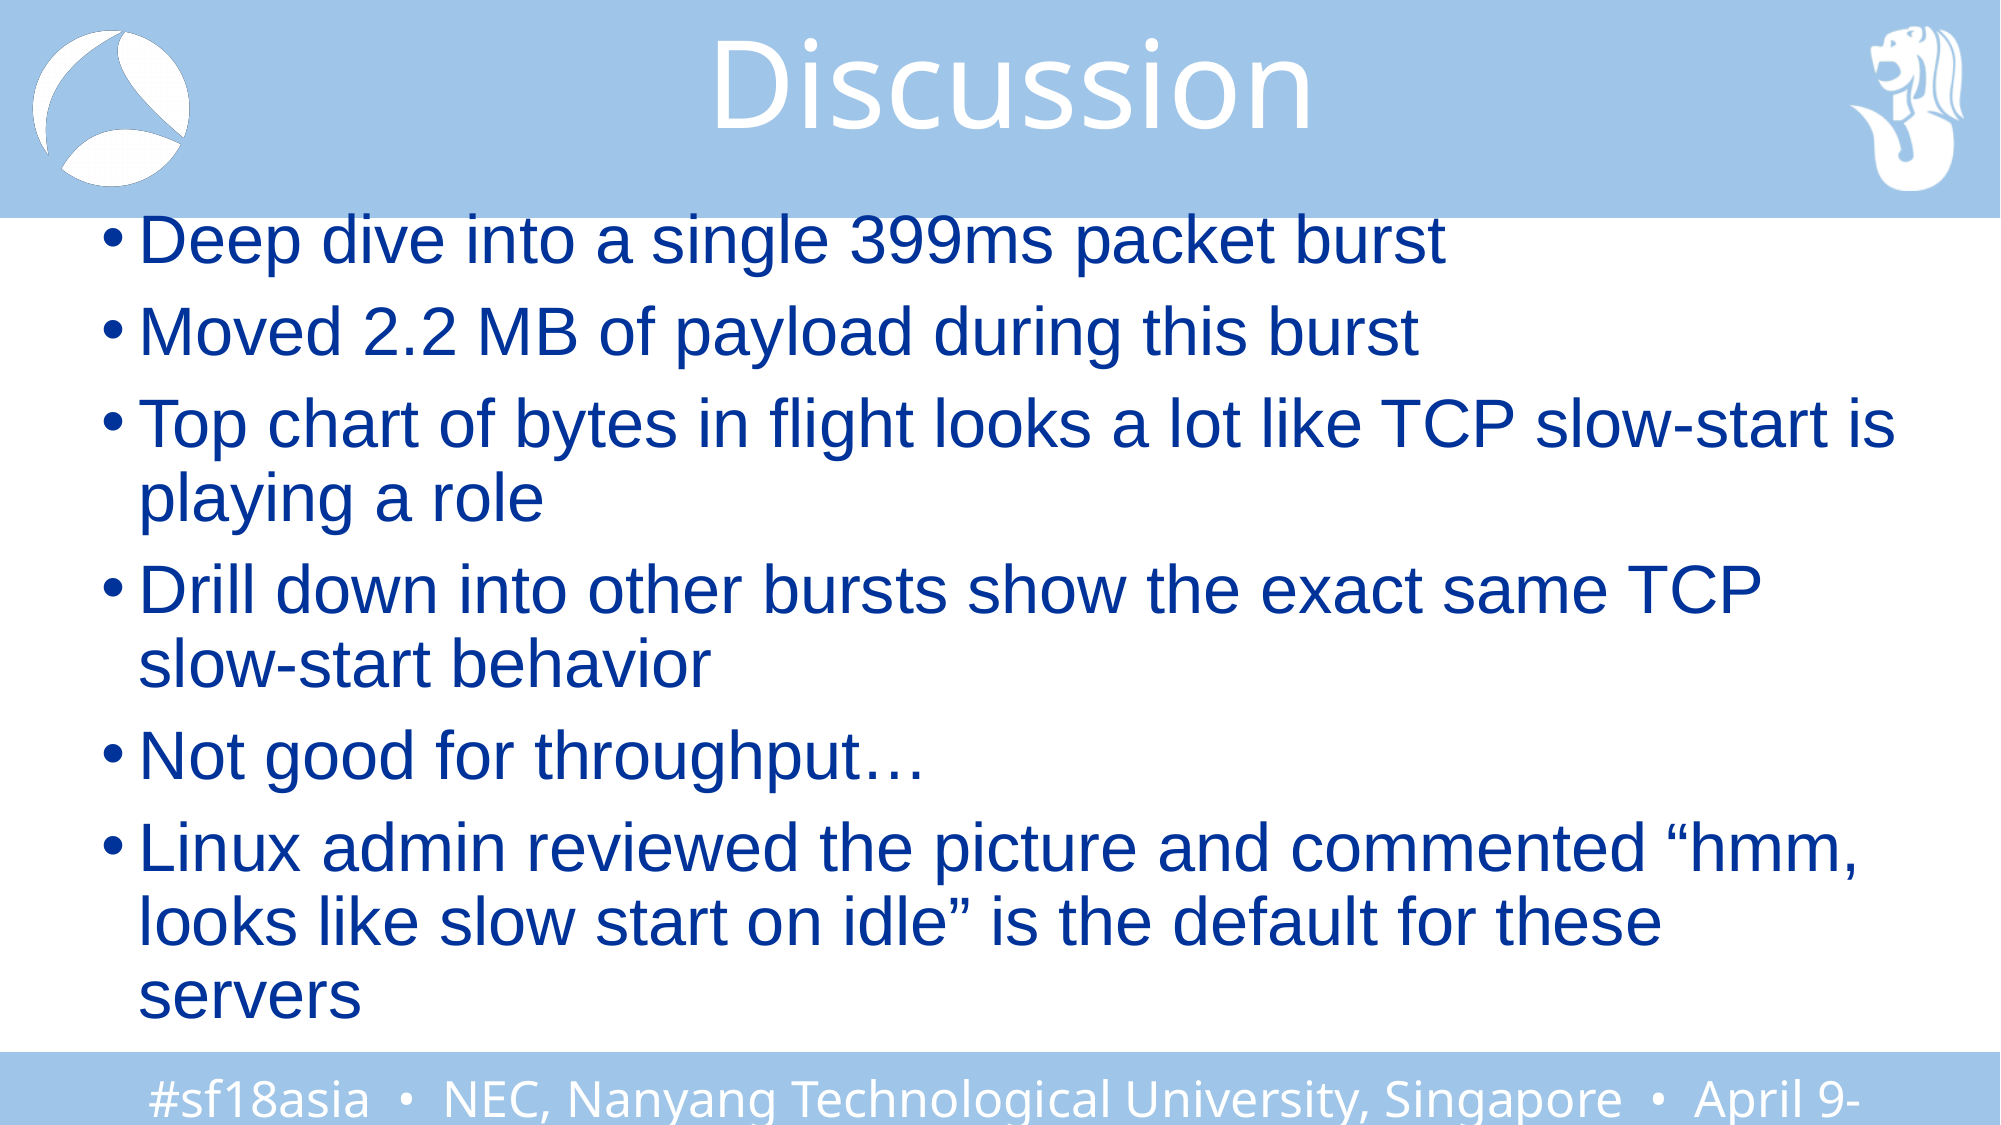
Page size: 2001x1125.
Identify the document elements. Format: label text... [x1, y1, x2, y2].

title Discussion [31, 24, 1994, 155]
picture [1849, 155, 1964, 191]
picture [32, 155, 190, 187]
list Deep dive into a single 399ms packet burst Moved 2.2 MB of payload during this burst Top chart of bytes in flight looks a lot like TCP slow-start is playing a role Drill down into other bursts show the exact same TCP slow-start behavior Not good for throughput… Linux admin reviewed the picture and commented “hmm, looks like slow start on idle” is the default for these servers [86, 188, 1914, 1051]
